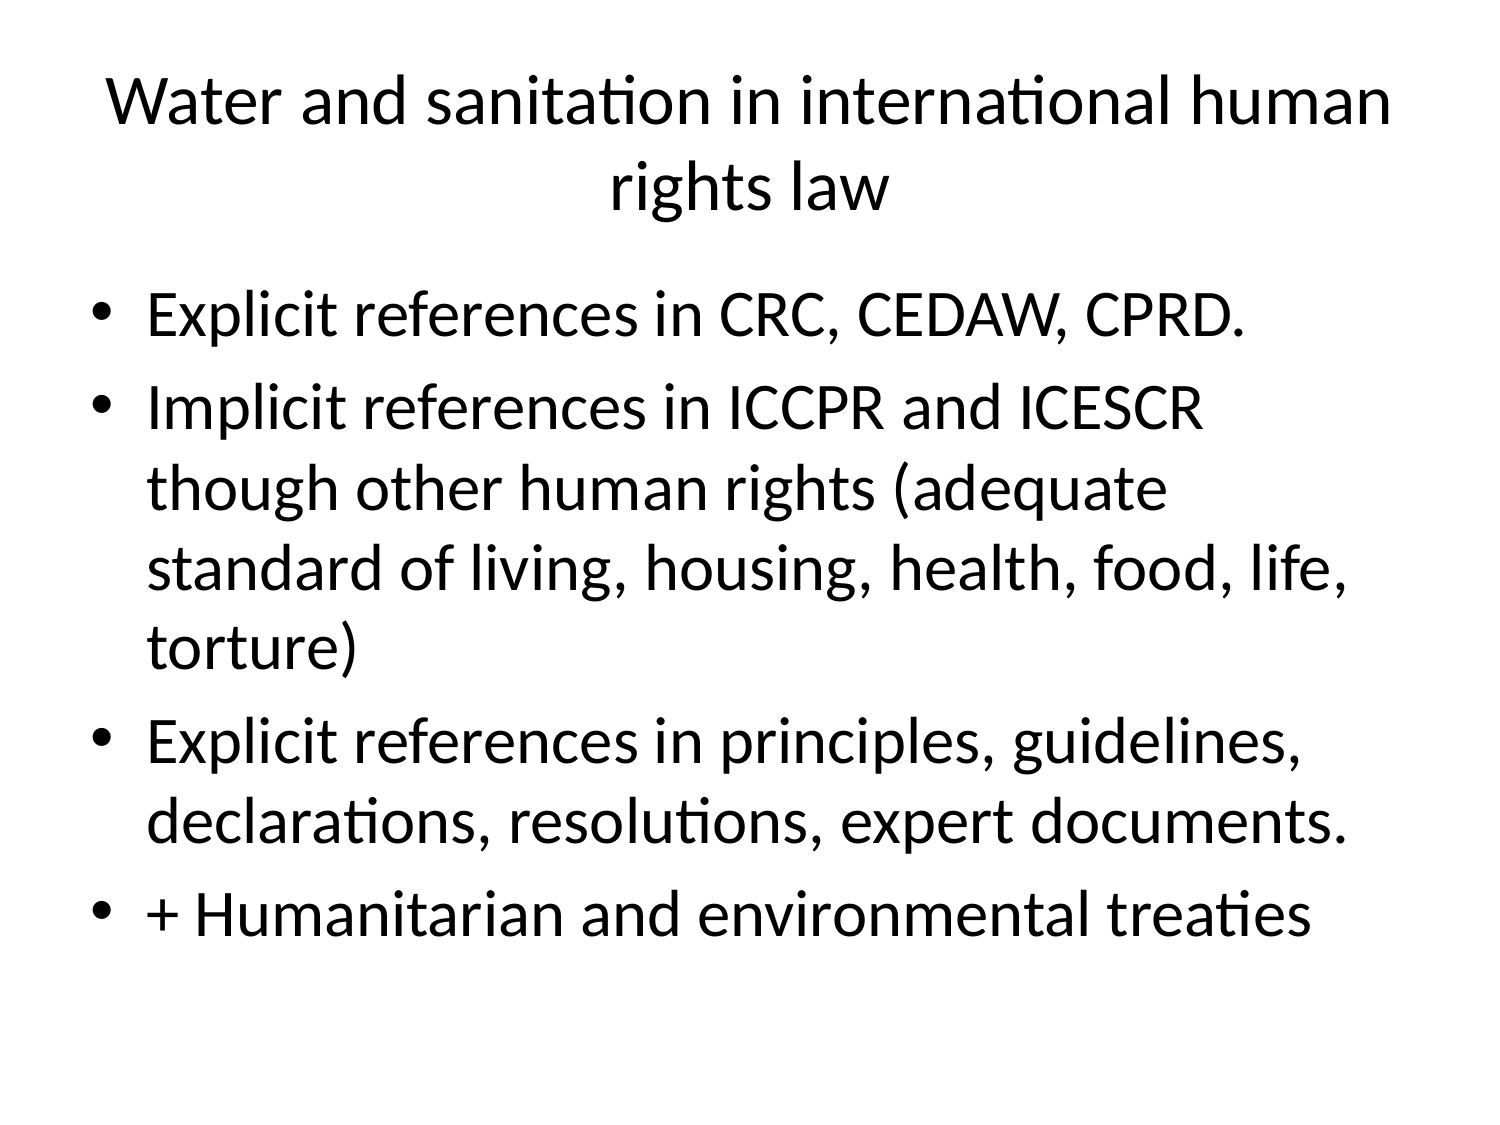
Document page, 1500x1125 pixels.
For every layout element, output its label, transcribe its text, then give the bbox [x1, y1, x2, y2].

title Water and sanitation in international human rights law [74, 44, 1426, 233]
list Explicit references in CRC, CEDAW, CPRD. Implicit references in ICCPR and ICESCR though other human rights (adequate standard of living, housing, health, food, life, torture) Explicit references in principles, guidelines, declarations, resolutions, expert documents. + Humanitarian and environmental treaties [74, 262, 1426, 1006]
